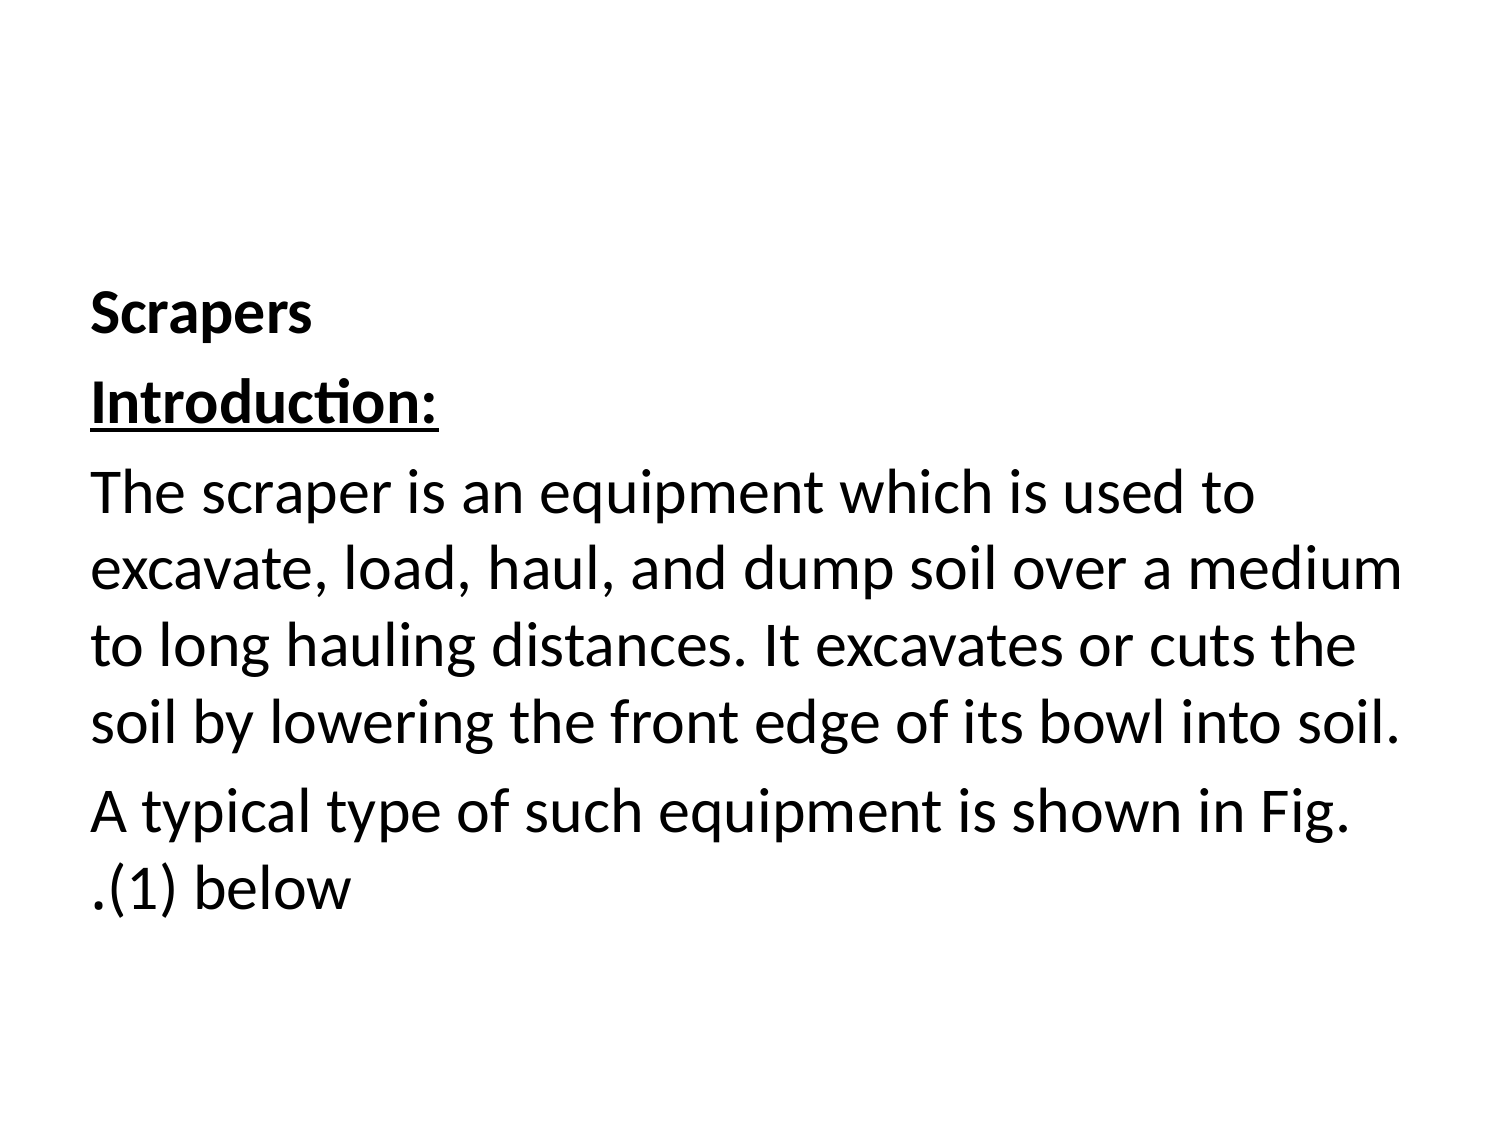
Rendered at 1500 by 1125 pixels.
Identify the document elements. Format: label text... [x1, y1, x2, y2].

list Scrapers Introduction: The scraper is an equipment which is used to excavate, load, haul, and dump soil over a medium to long hauling distances. It excavates or cuts the soil by lowering the front edge of its bowl into soil. A typical type of such equipment is shown in Fig.(1) below. [75, 262, 1425, 1005]
